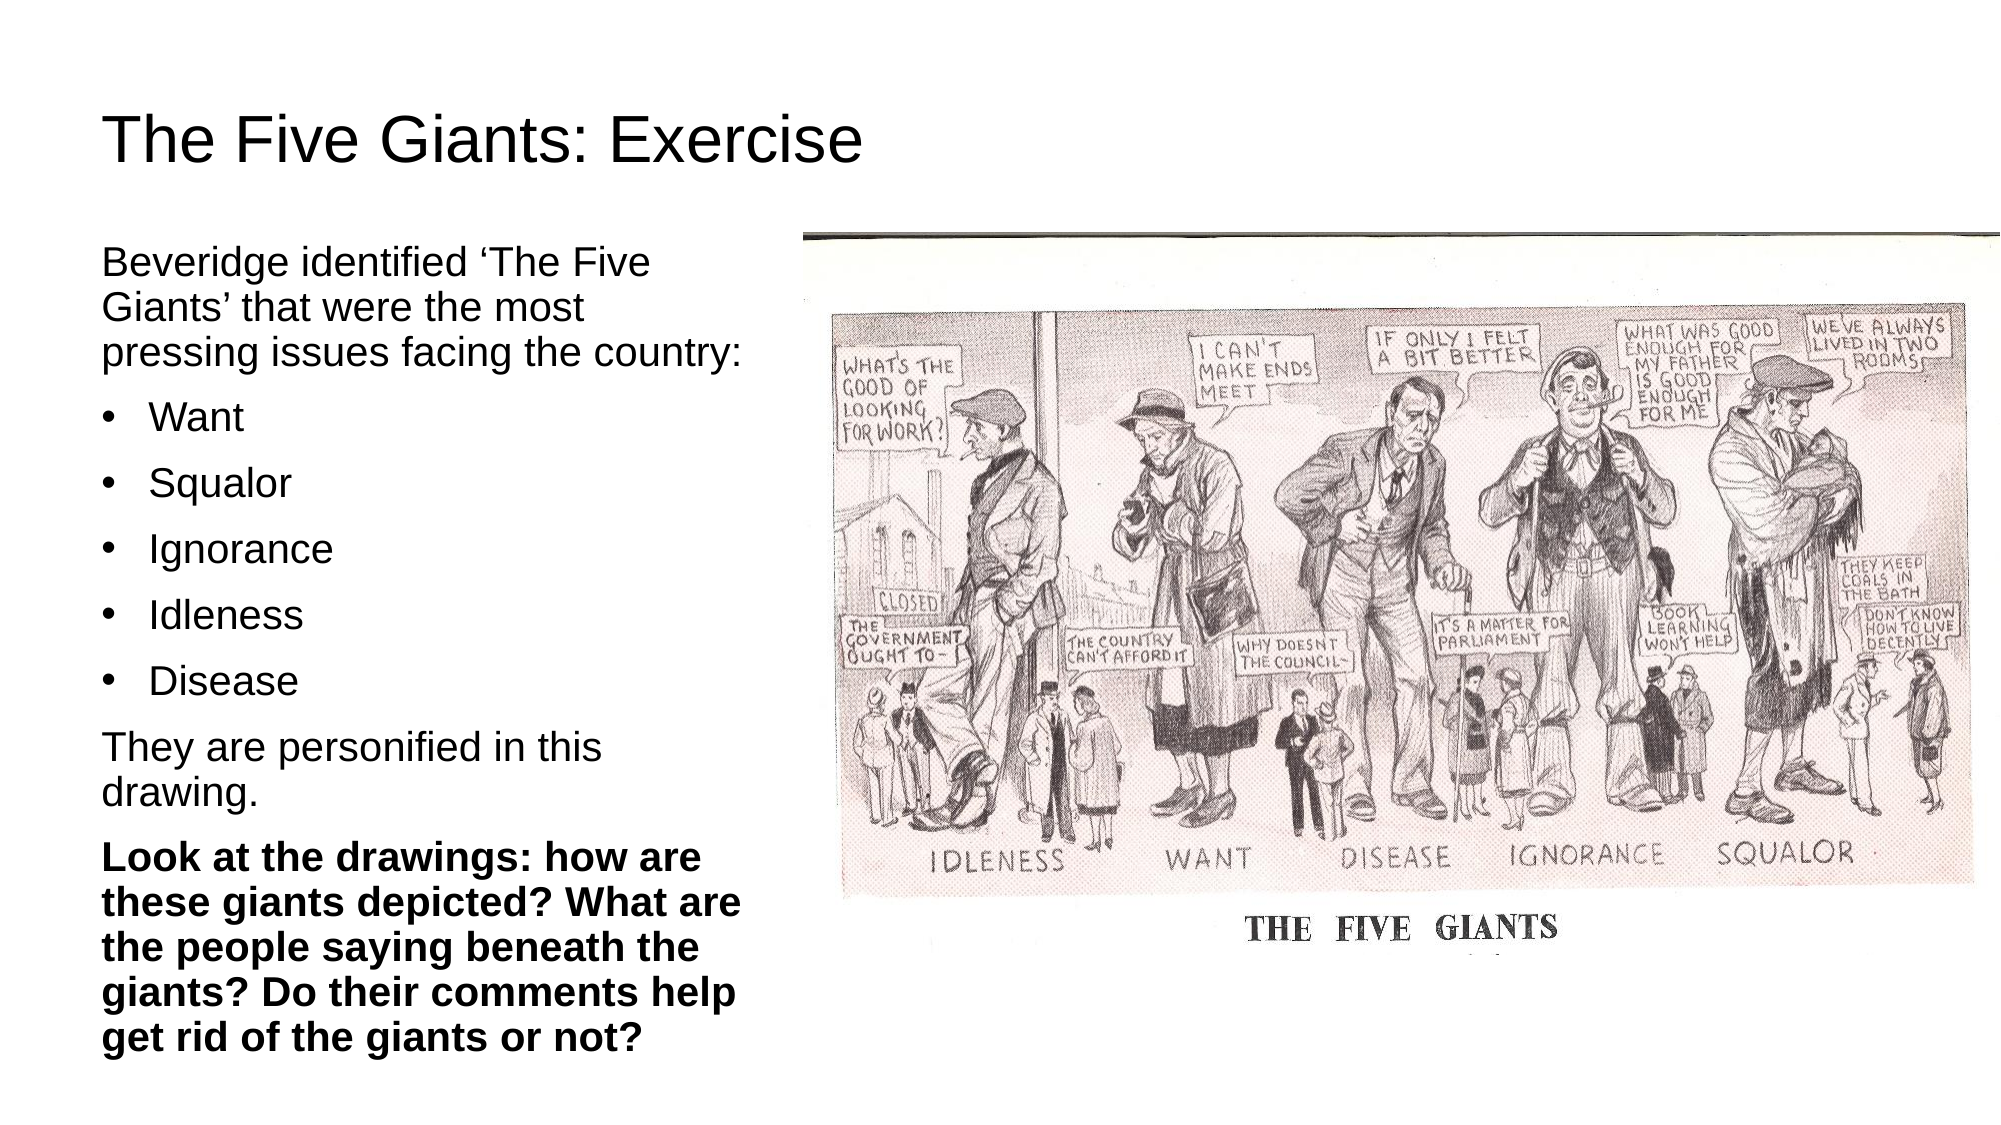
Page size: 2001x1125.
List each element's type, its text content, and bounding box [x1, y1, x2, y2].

list Beveridge identified ‘The Five Giants’ that were the most pressing issues facing the country: Want Squalor Ignorance Idleness Disease They are personified in this drawing. Look at the drawings: how are these giants depicted? What are the people saying beneath the giants? Do their comments help get rid of the giants or not? [86, 232, 759, 1028]
title The Five Giants: Exercise [86, 46, 1244, 184]
picture [803, 232, 2000, 955]
